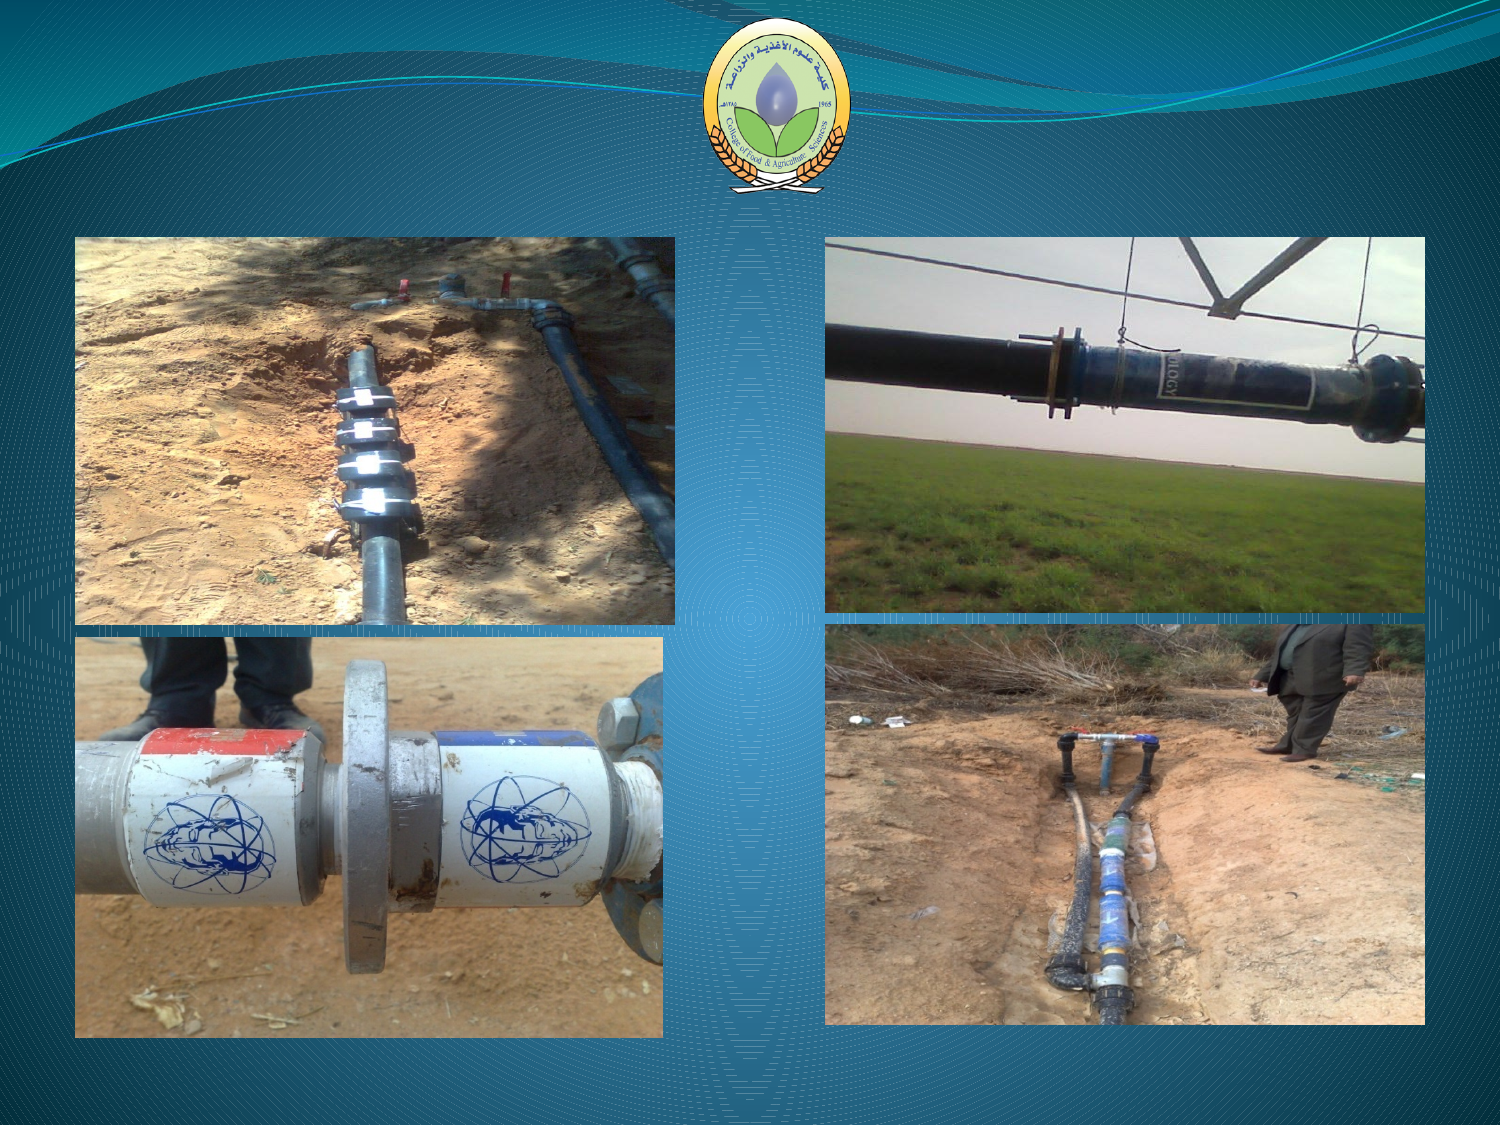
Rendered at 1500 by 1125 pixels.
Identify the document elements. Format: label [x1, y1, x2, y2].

picture [824, 624, 1426, 1026]
picture [74, 237, 676, 626]
picture [74, 637, 663, 1038]
text_box [162, 0, 685, 116]
picture [824, 237, 1426, 613]
table_cell [680, 0, 687, 116]
picture [687, 0, 863, 213]
table_cell [863, 0, 870, 116]
text_box [865, 0, 1250, 116]
